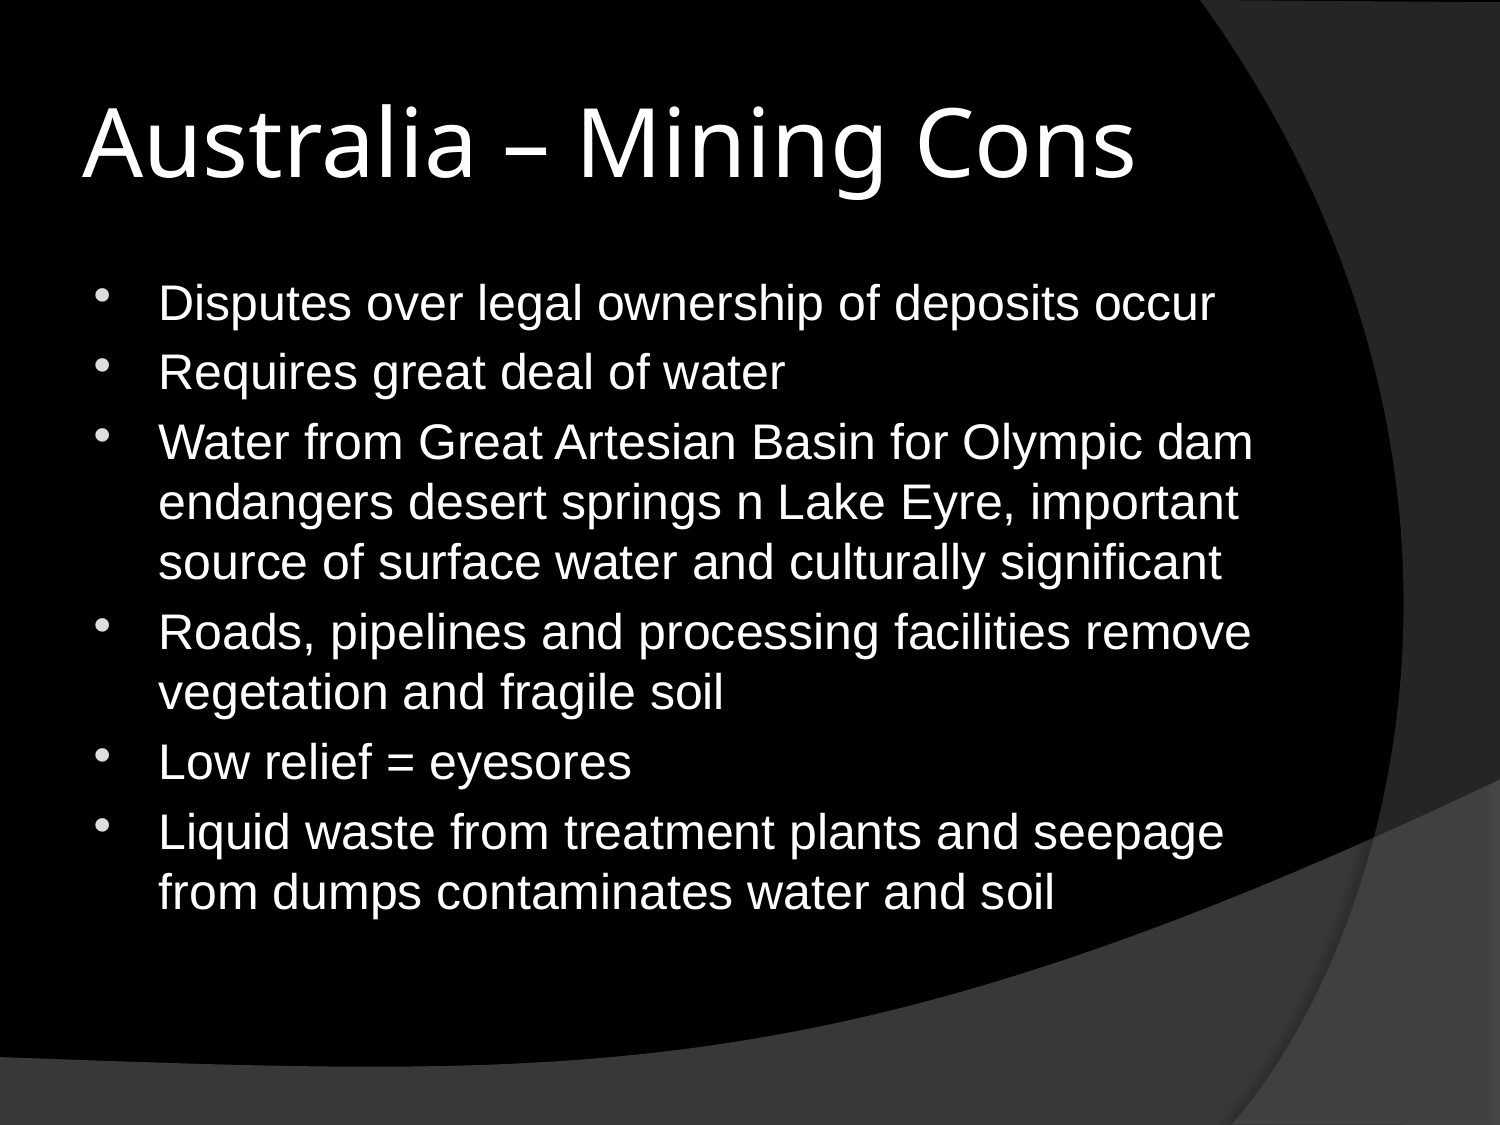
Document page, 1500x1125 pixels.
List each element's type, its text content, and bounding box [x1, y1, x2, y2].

list Disputes over legal ownership of deposits occur Requires great deal of water Water from Great Artesian Basin for Olympic dam endangers desert springs n Lake Eyre, important source of surface water and culturally significant Roads, pipelines and processing facilities remove vegetation and fragile soil Low relief = eyesores Liquid waste from treatment plants and seepage from dumps contaminates water and soil [75, 262, 1300, 1005]
title Australia – Mining Cons [75, 45, 1300, 233]
